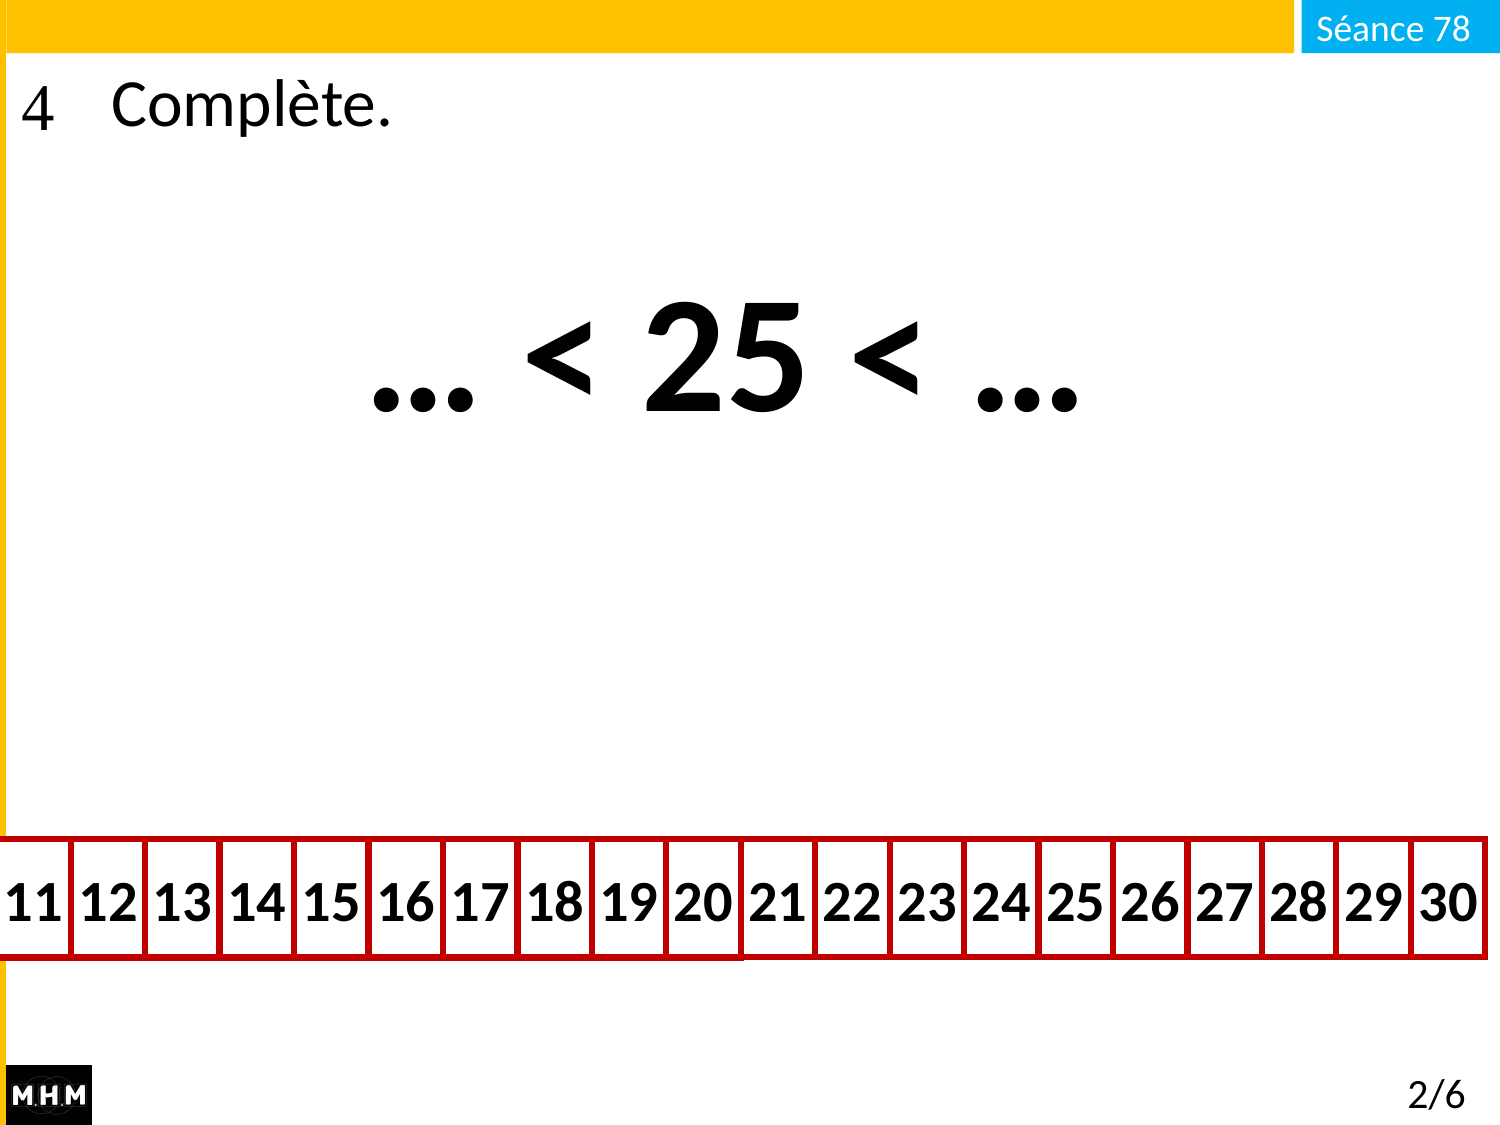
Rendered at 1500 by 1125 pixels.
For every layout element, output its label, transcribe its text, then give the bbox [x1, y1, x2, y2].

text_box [0, 838, 740, 958]
text_box … < 25 < … [348, 237, 1105, 453]
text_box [740, 838, 1486, 958]
picture [6, 1065, 92, 1125]
list 2/6 [1373, 1064, 1500, 1125]
title Complète. [96, 60, 1391, 149]
